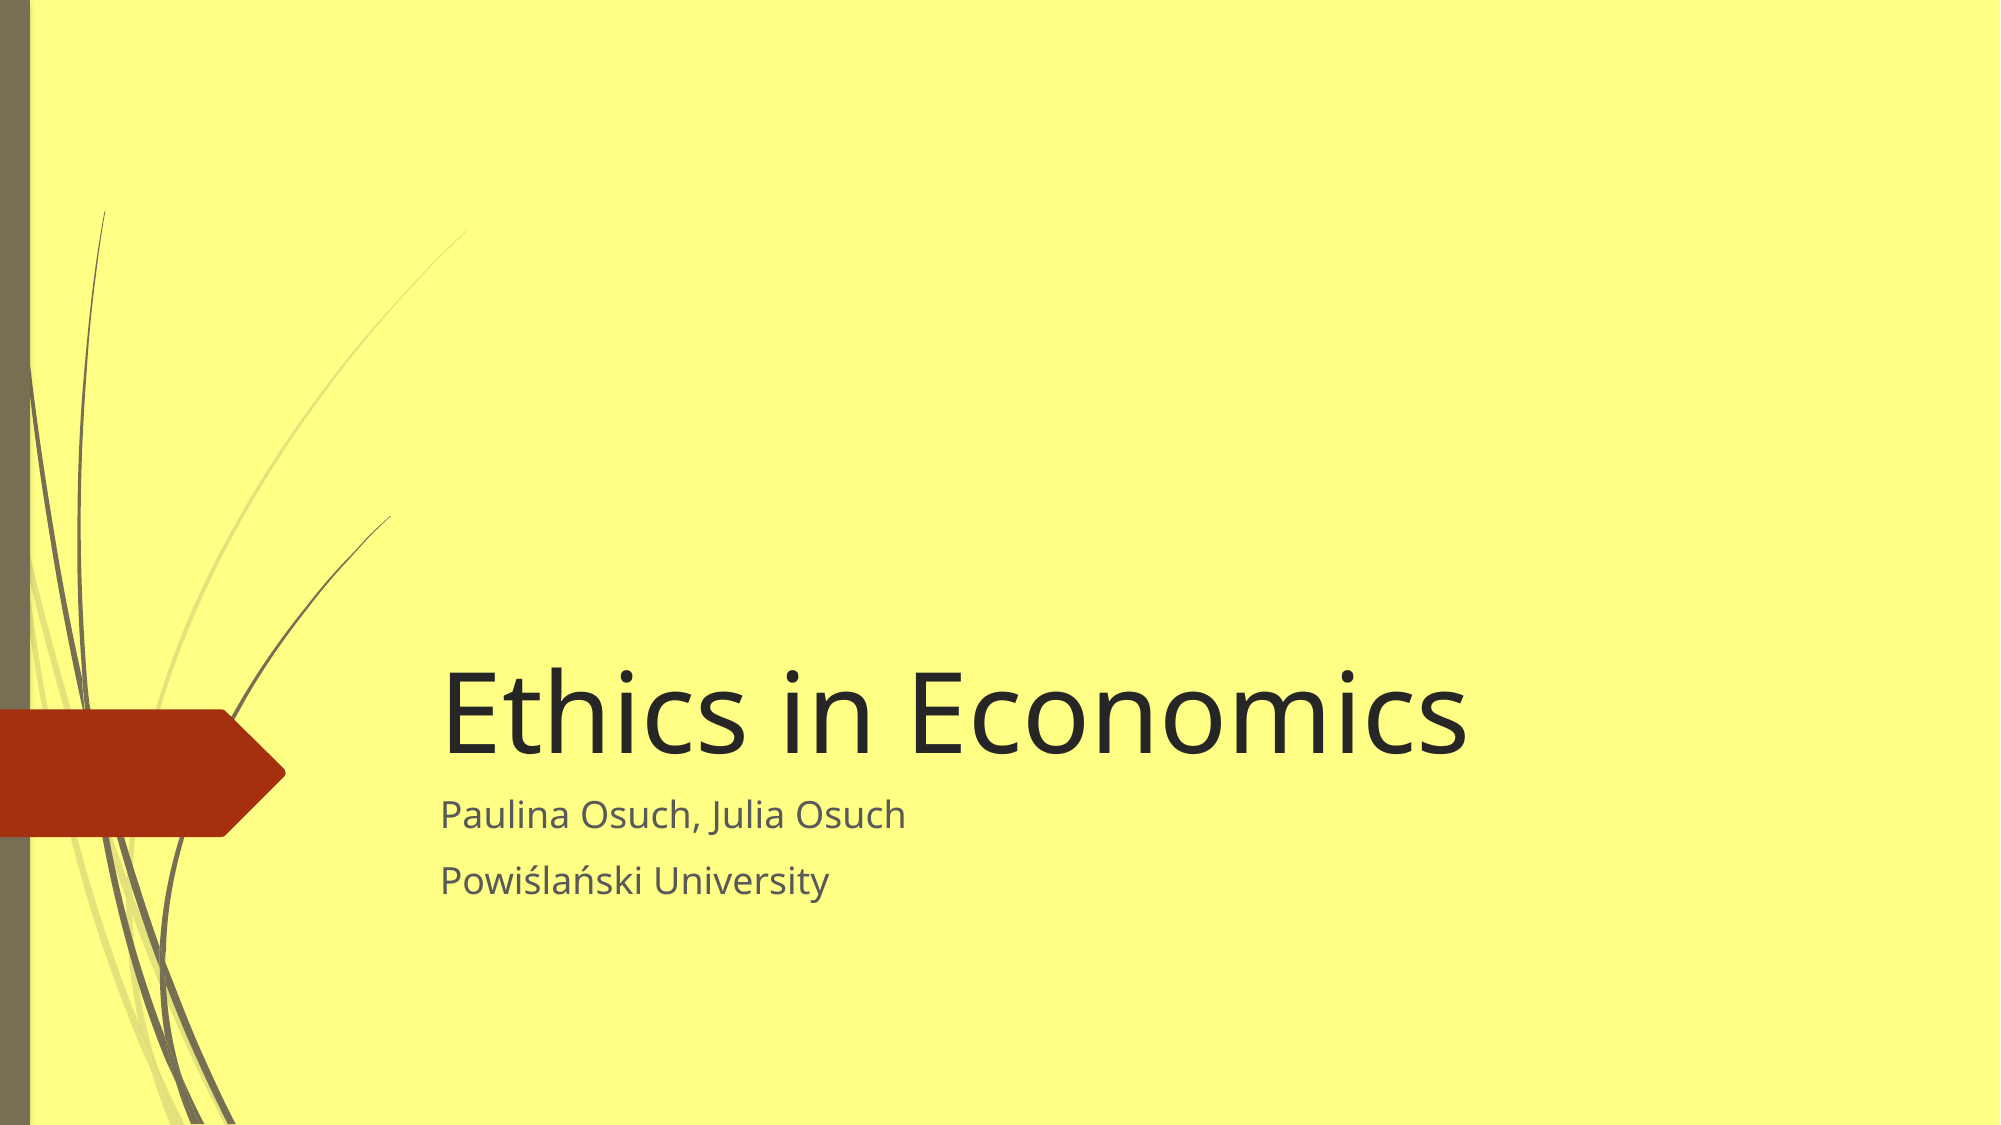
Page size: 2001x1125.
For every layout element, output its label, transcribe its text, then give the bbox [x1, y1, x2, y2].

title Ethics in Economics [424, 412, 1888, 783]
subtitle Paulina Osuch, Julia Osuch Powiślański University [424, 783, 1888, 969]
